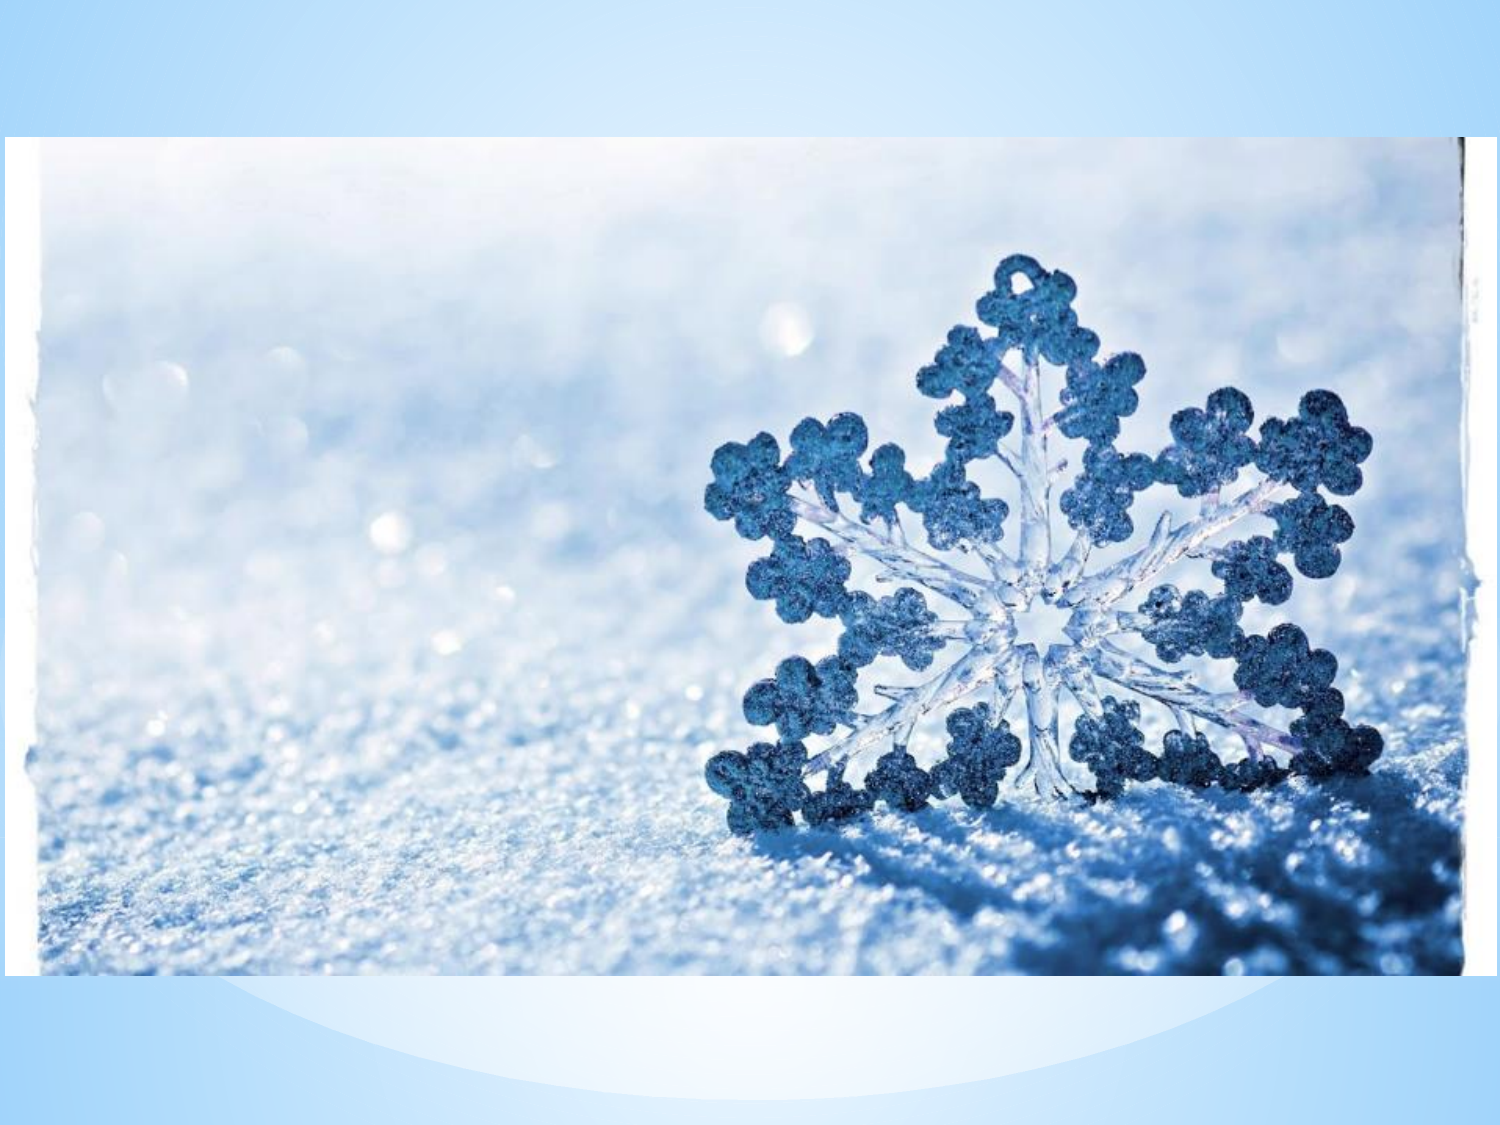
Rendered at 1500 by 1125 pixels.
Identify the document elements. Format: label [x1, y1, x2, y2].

list [5, 136, 1497, 977]
